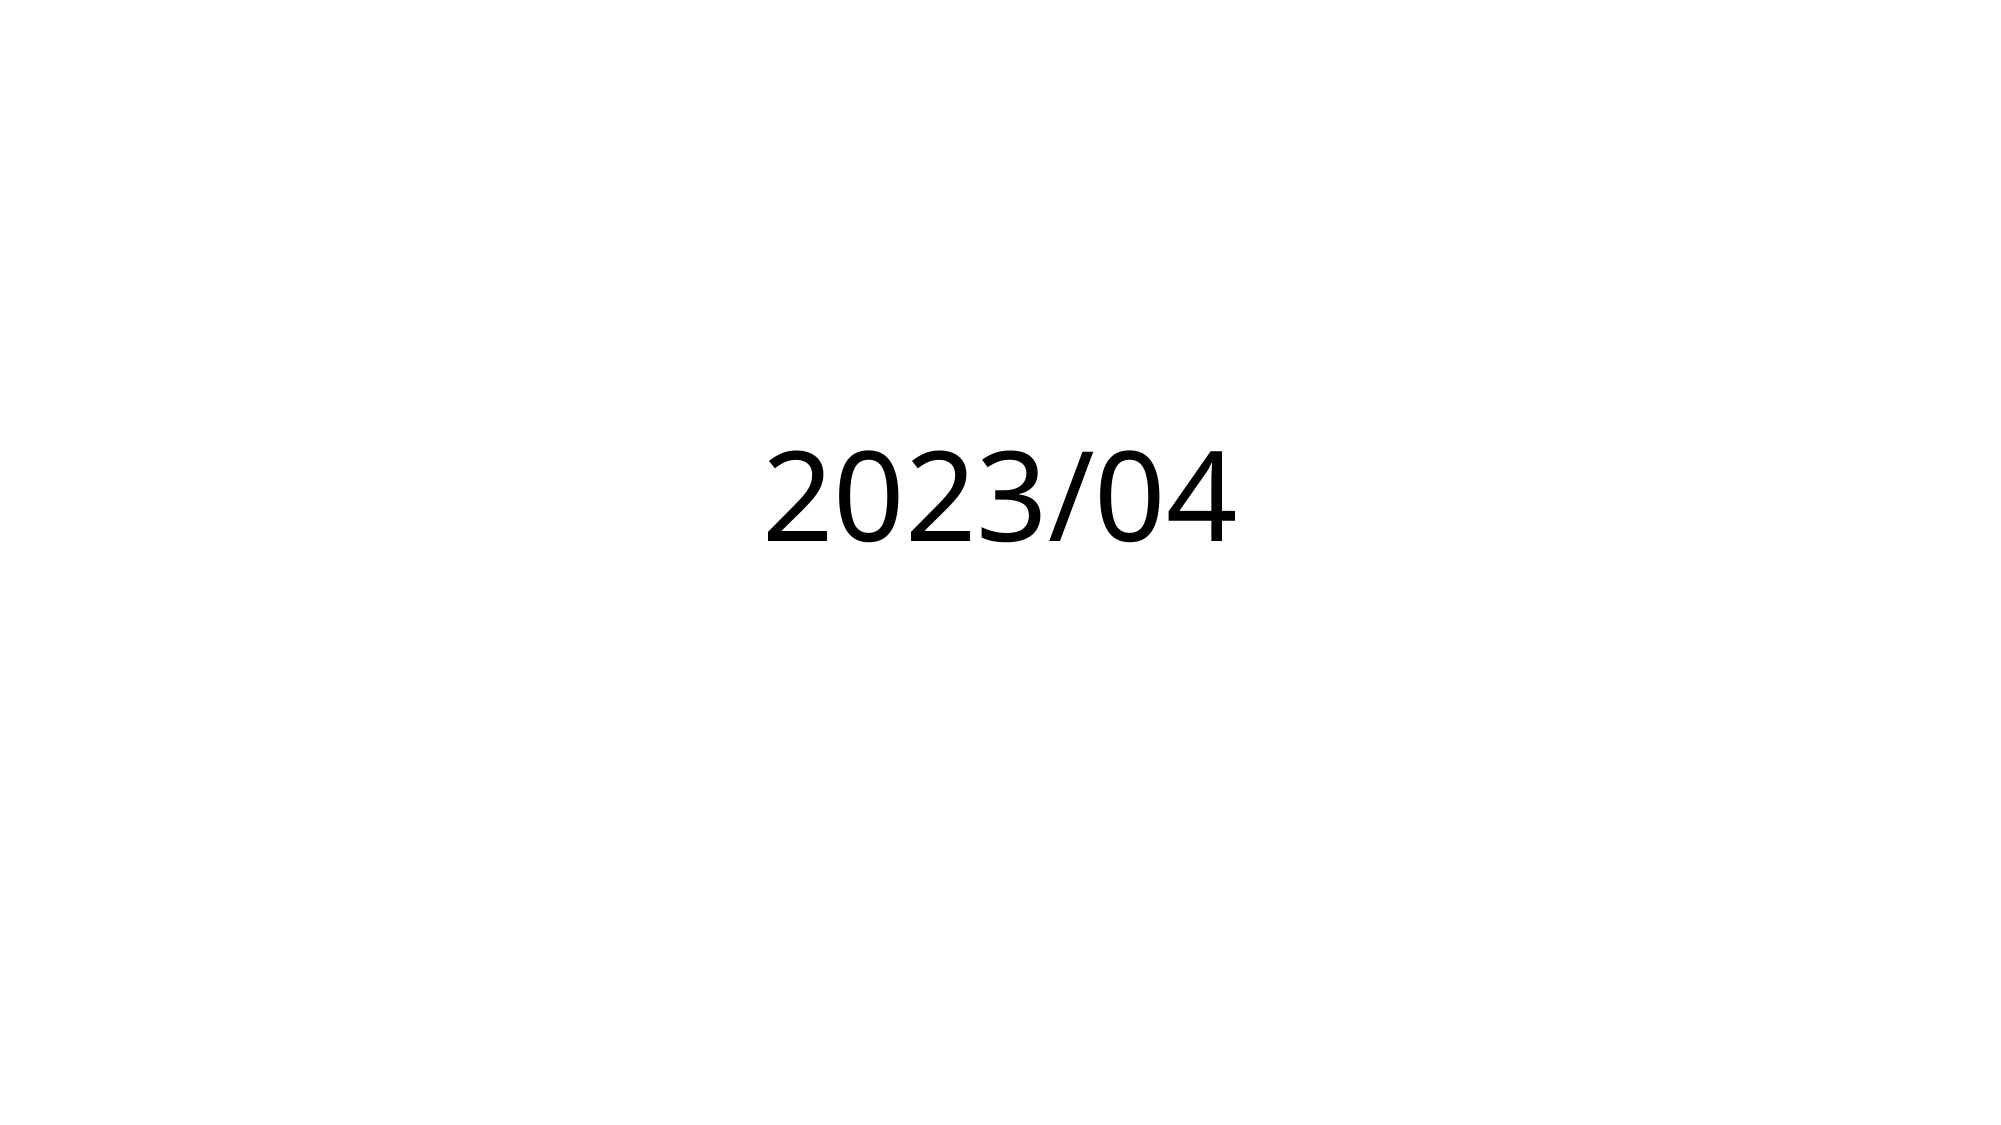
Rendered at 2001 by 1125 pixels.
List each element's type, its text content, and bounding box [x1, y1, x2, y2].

title 2023/04 [249, 184, 1750, 576]
